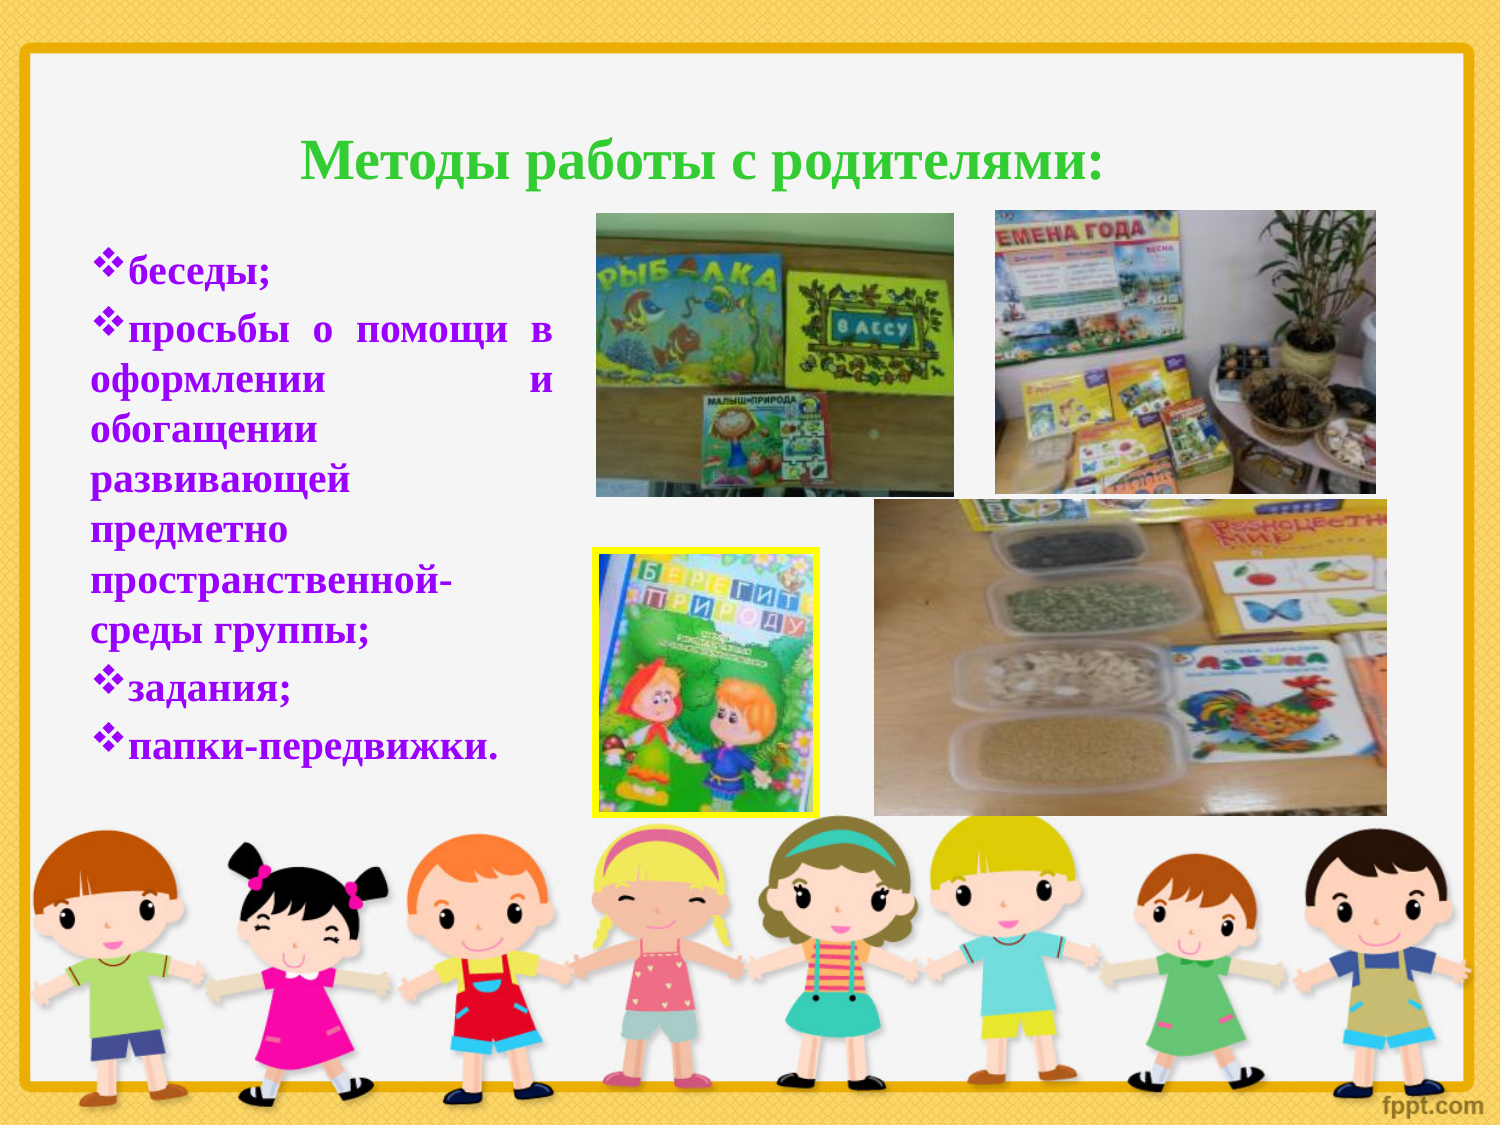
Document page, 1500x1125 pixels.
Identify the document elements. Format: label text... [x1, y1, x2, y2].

picture [0, 0, 1500, 1125]
list беседы; просьбы о помощи в оформлении и обогащении развивающей предметно пространственной-среды группы; задания; папки-передвижки. [74, 235, 569, 1006]
title Методы работы с родителями: [81, 58, 1325, 200]
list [994, 209, 1377, 494]
